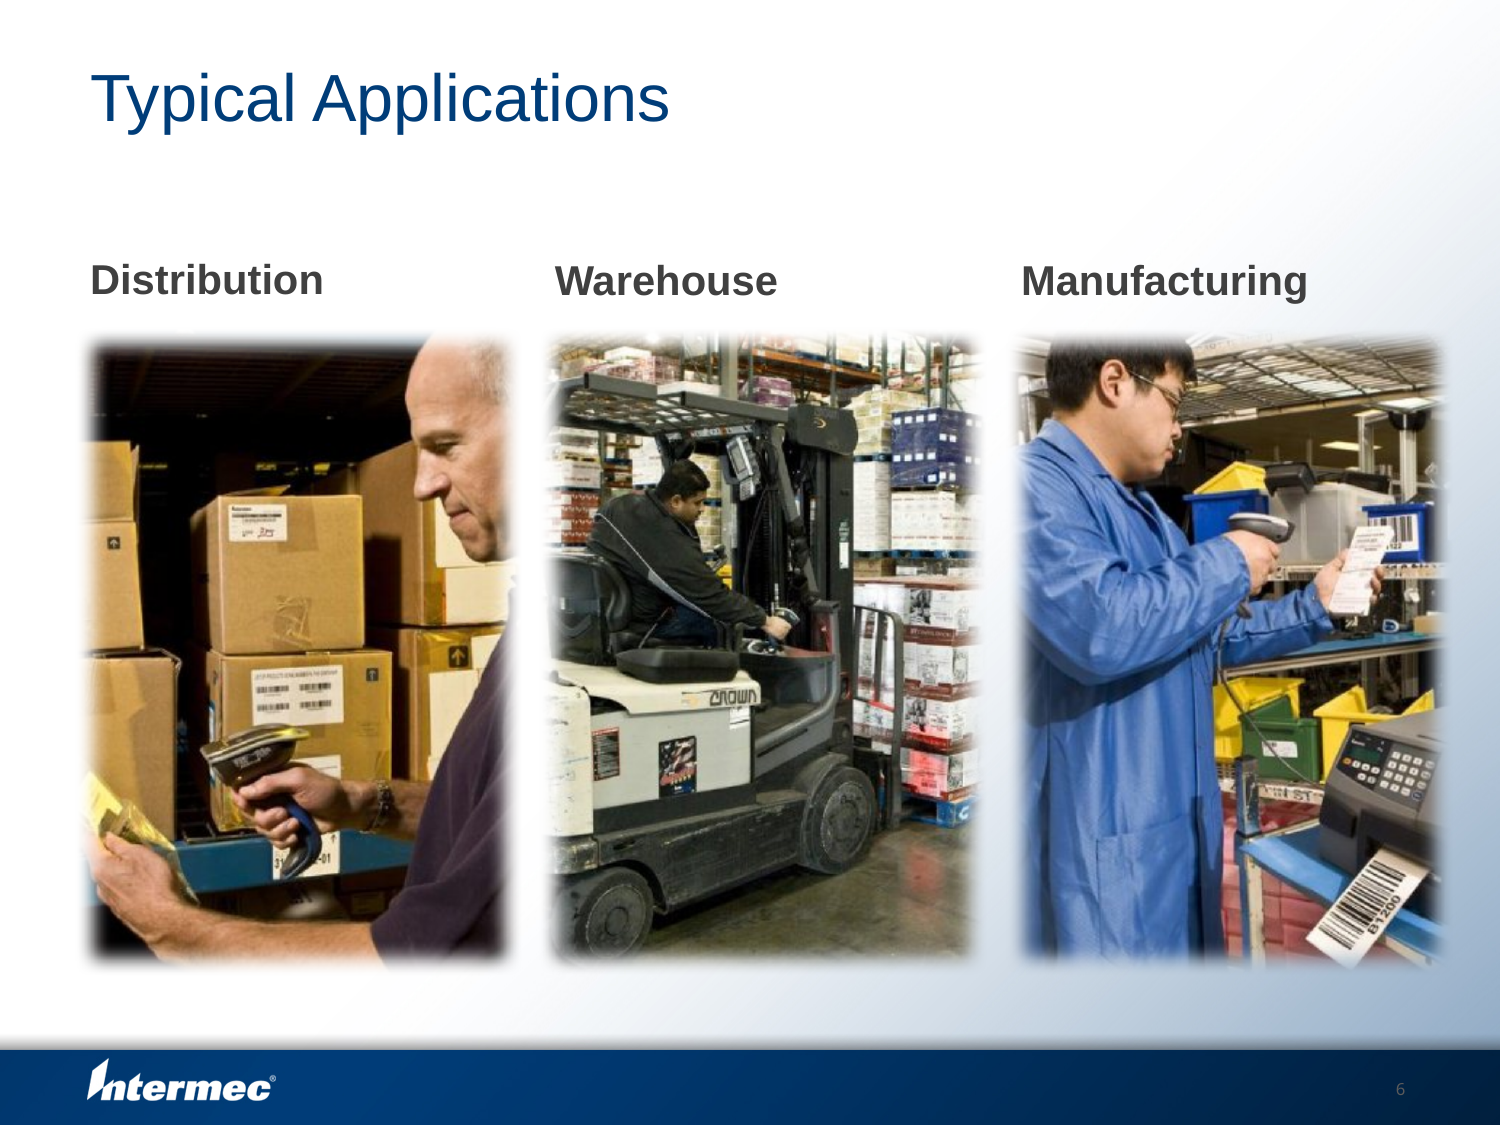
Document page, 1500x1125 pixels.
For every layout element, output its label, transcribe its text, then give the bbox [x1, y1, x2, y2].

list Distribution [75, 205, 523, 311]
title Typical Applications [75, 45, 1425, 145]
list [539, 327, 988, 976]
picture [0, 0, 1500, 1125]
list Manufacturing [1006, 206, 1454, 312]
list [1005, 327, 1454, 976]
list Warehouse [539, 206, 988, 311]
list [74, 326, 523, 976]
